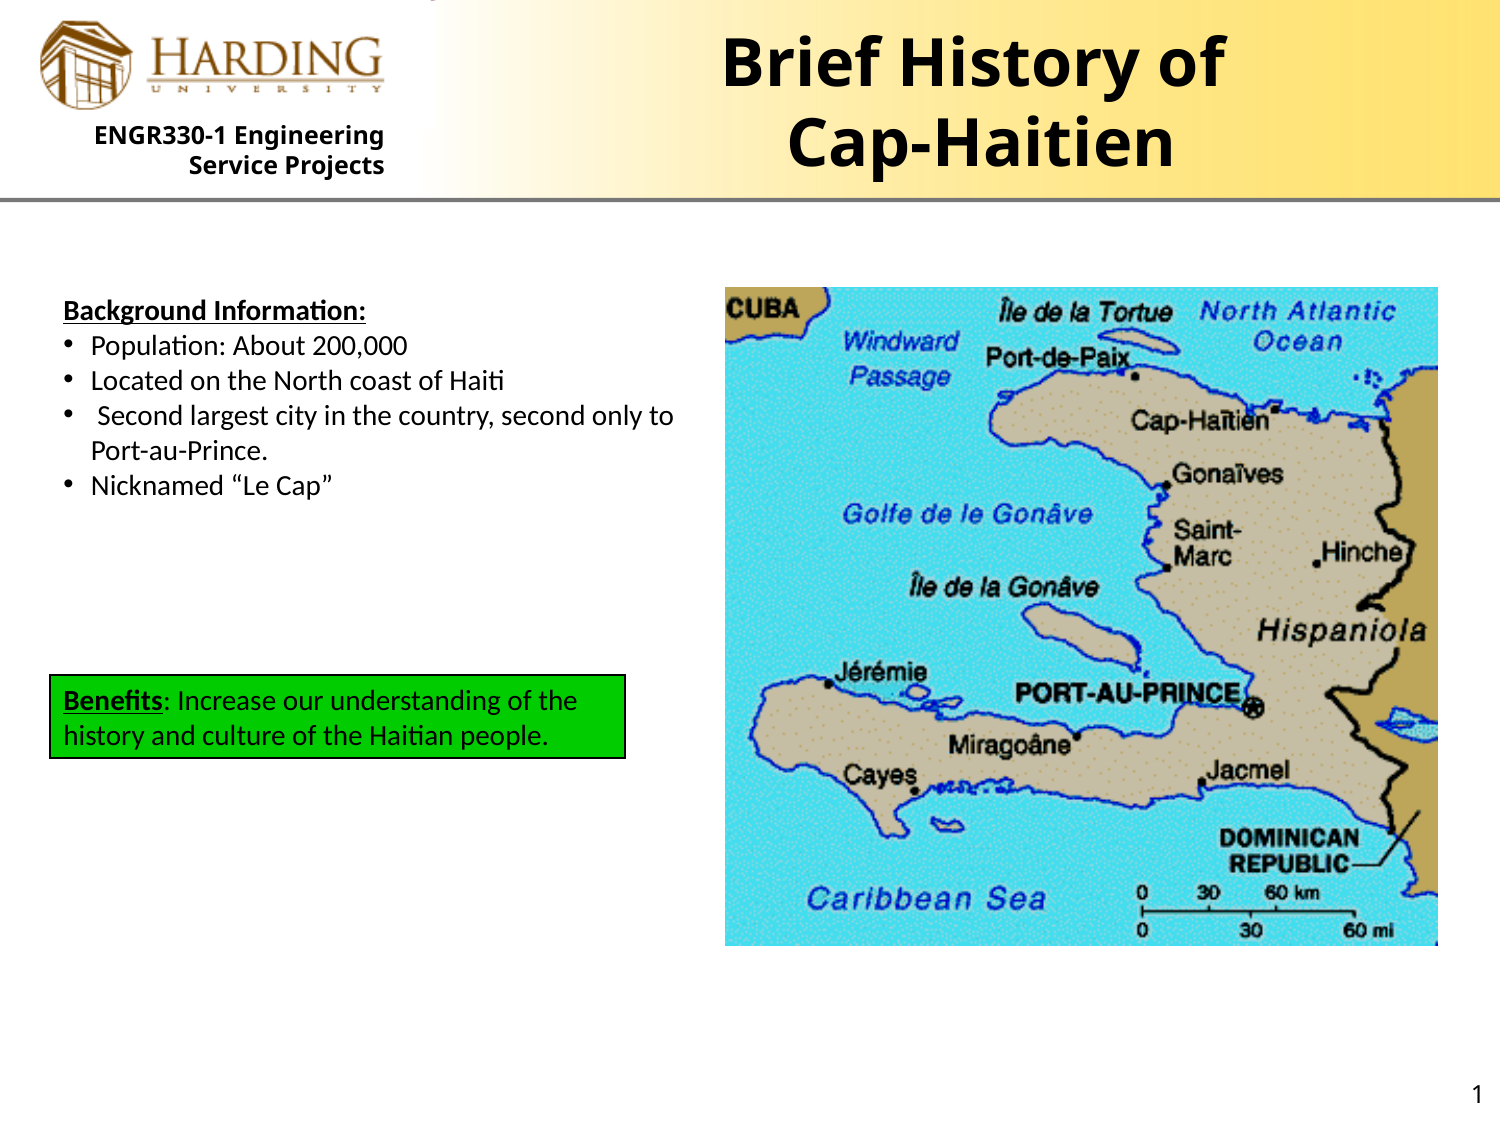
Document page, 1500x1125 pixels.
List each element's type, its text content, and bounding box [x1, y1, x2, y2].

picture [0, 0, 436, 129]
title Brief History of Cap-Haitien [462, 12, 1500, 188]
slide_number 1 [1149, 1065, 1500, 1125]
picture [724, 287, 1438, 946]
text_box Background Information: Population: About 200,000 Located on the North coast of Haiti Second largest city in the country, second only to Port-au-Prince. Nicknamed “Le Cap” [49, 249, 725, 788]
